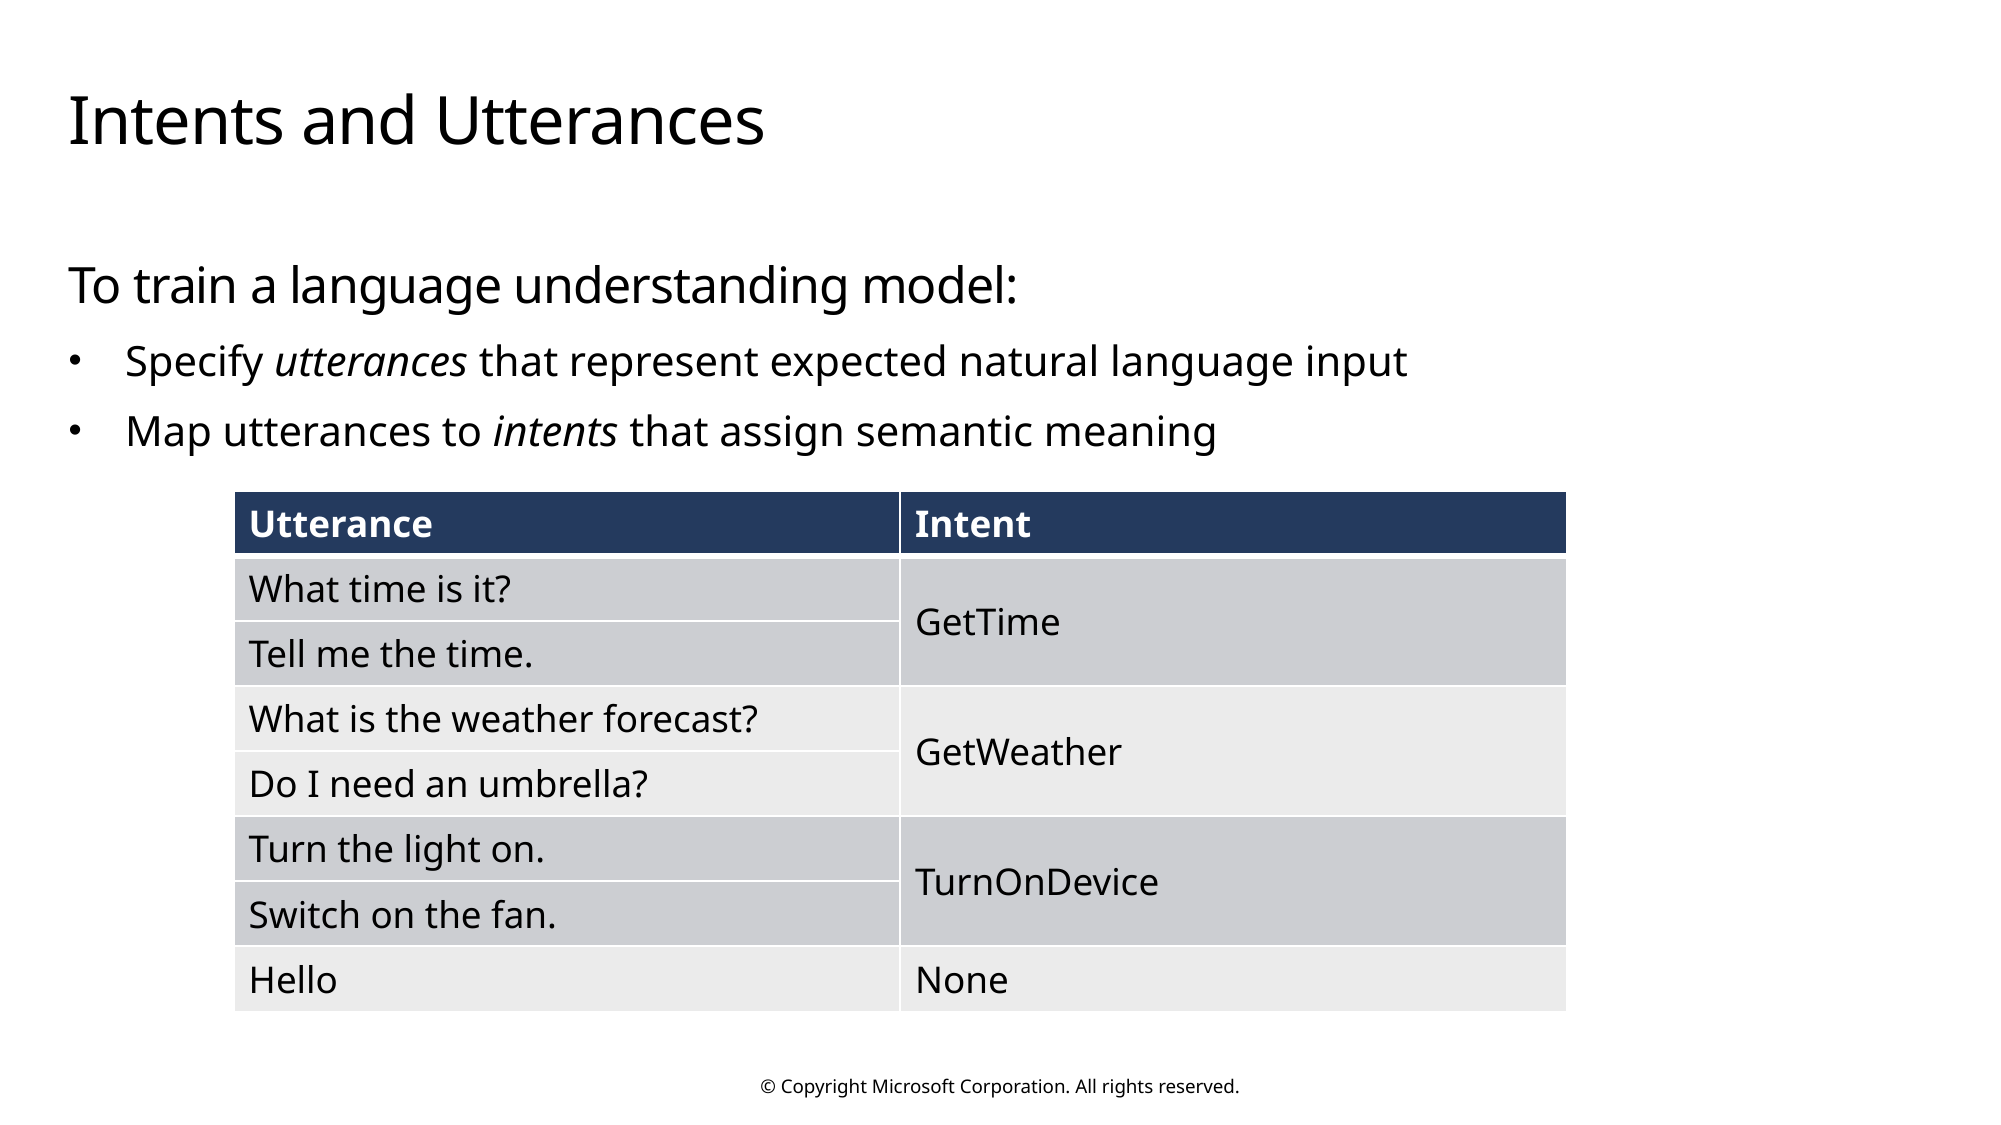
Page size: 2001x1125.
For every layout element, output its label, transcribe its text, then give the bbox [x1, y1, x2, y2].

table_cell What time is it? [235, 559, 899, 620]
table_cell Switch on the fan. [235, 882, 899, 945]
table_cell Tell me the time. [235, 622, 899, 685]
table_cell Turn the light on. [235, 817, 899, 880]
table_cell None [901, 947, 1566, 1011]
table_header Intent [901, 492, 1566, 553]
table_cell TurnOnDevice [901, 817, 1566, 945]
title Intents and Utterances [68, 72, 1930, 184]
table_cell What is the weather forecast? [235, 687, 899, 750]
table_header Utterance [235, 492, 899, 553]
list To train a language understanding model: Specify utterances that represent expected natural language input Map utterances to intents that assign semantic meaning [68, 238, 1930, 473]
table_cell GetTime [901, 559, 1566, 685]
table_cell GetWeather [901, 687, 1566, 815]
table_cell Do I need an umbrella? [235, 752, 899, 815]
table_cell Hello [235, 947, 899, 1011]
